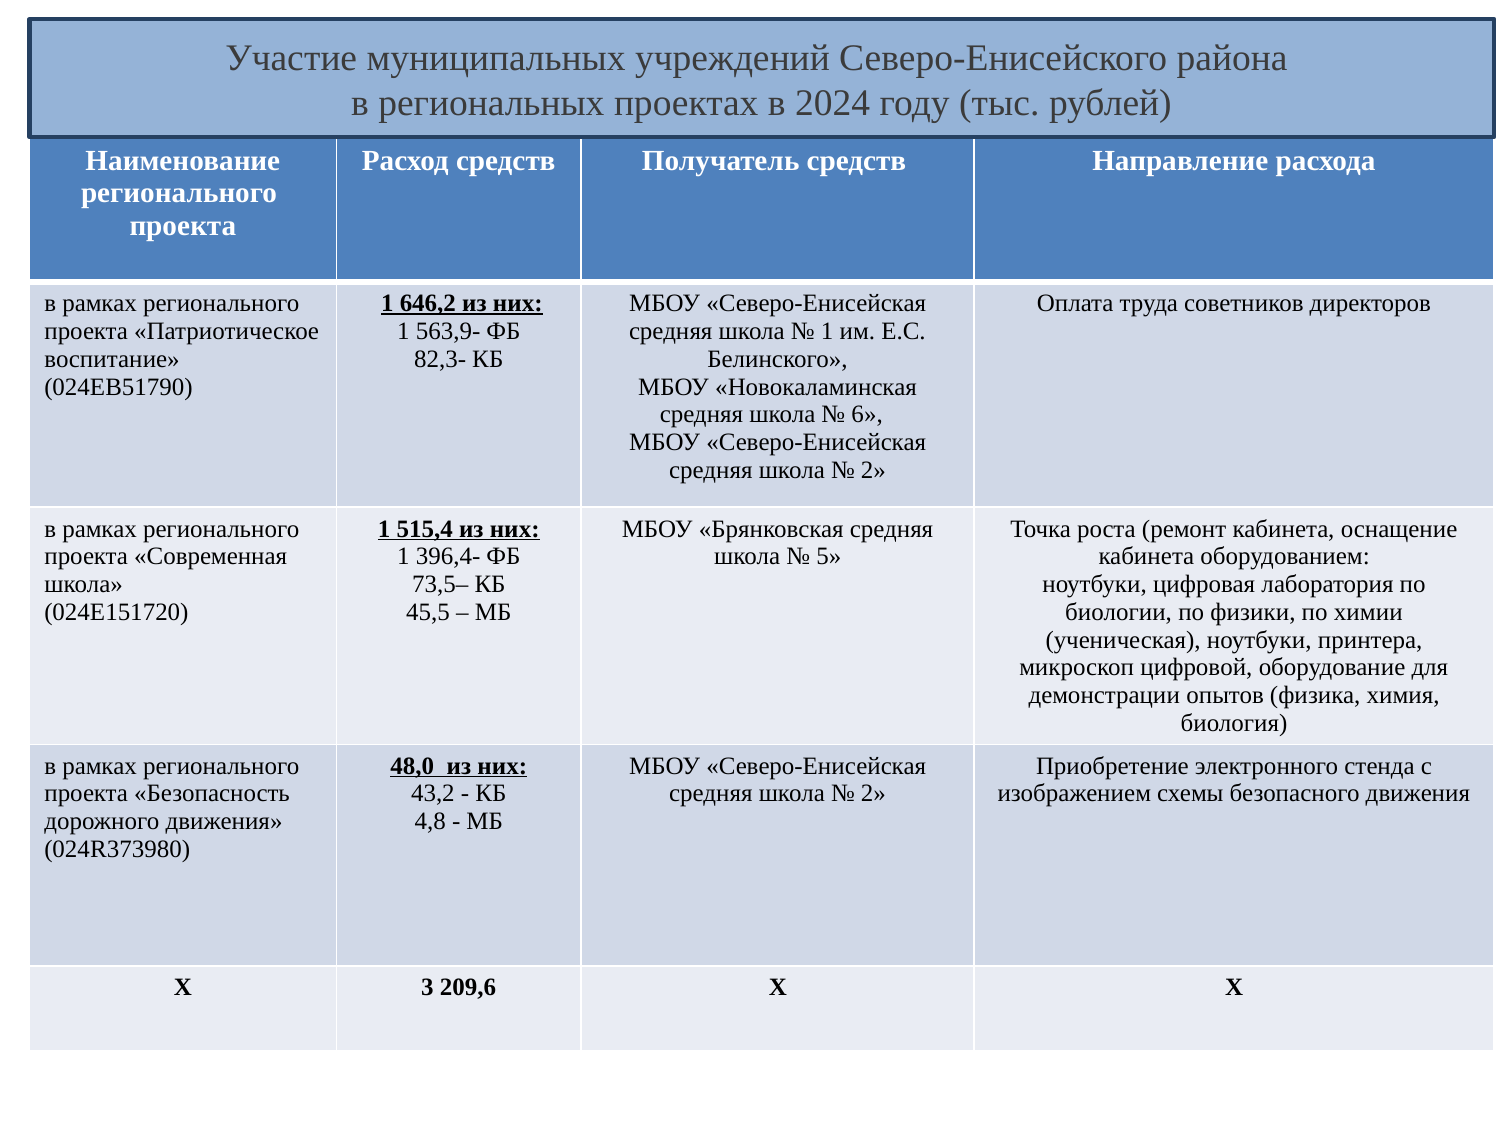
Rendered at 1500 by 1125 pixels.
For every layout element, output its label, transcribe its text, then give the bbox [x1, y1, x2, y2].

table_header Направление расхода [975, 139, 1493, 279]
table_header Получатель средств [582, 139, 973, 279]
table_cell 1 515,4 из них: 1 396,4- ФБ 73,5– КБ 45,5 – МБ [337, 508, 580, 744]
table_cell 1 646,2 из них: 1 563,9- ФБ 82,3- КБ [337, 285, 580, 506]
table_cell Х [582, 967, 973, 1050]
text_box Участие муниципальных учреждений Северо-Енисейского района в региональных проектах в 2024 году (тыс. рублей) [27, 17, 1496, 139]
table_cell МБОУ «Северо-Енисейская средняя школа № 1 им. Е.С. Белинского», МБОУ «Новокаламинская средняя школа № 6», МБОУ «Северо-Енисейская средняя школа № 2» [582, 285, 973, 506]
table_cell Оплата труда советников директоров [975, 285, 1493, 506]
table_cell 48,0 из них: 43,2 - КБ 4,8 - МБ [337, 745, 580, 965]
table_cell 3 209,6 [337, 967, 580, 1050]
table_cell Х [975, 967, 1493, 1050]
table_cell МБОУ «Брянковская средняя школа № 5» [582, 508, 973, 744]
table_cell в рамках регионального проекта «Безопасность дорожного движения» (024R373980) [30, 745, 336, 965]
table_header Расход средств [337, 139, 580, 279]
table_cell в рамках регионального проекта «Современная школа» (024Е151720) [30, 508, 336, 744]
table_header Наименование регионального проекта [30, 139, 336, 279]
table_cell Приобретение электронного стенда с изображением схемы безопасного движения [975, 745, 1493, 965]
table_cell Х [30, 967, 336, 1050]
table_cell МБОУ «Северо-Енисейская средняя школа № 2» [582, 745, 973, 965]
table_cell в рамках регионального проекта «Патриотическое воспитание» (024ЕВ51790) [30, 285, 336, 506]
table_cell Точка роста (ремонт кабинета, оснащение кабинета оборудованием: ноутбуки, цифровая лаборатория по биологии, по физики, по химии (ученическая), ноутбуки, принтера, микроскоп цифровой, оборудование для демонстрации опытов (физика, химия, биология) [975, 508, 1493, 744]
